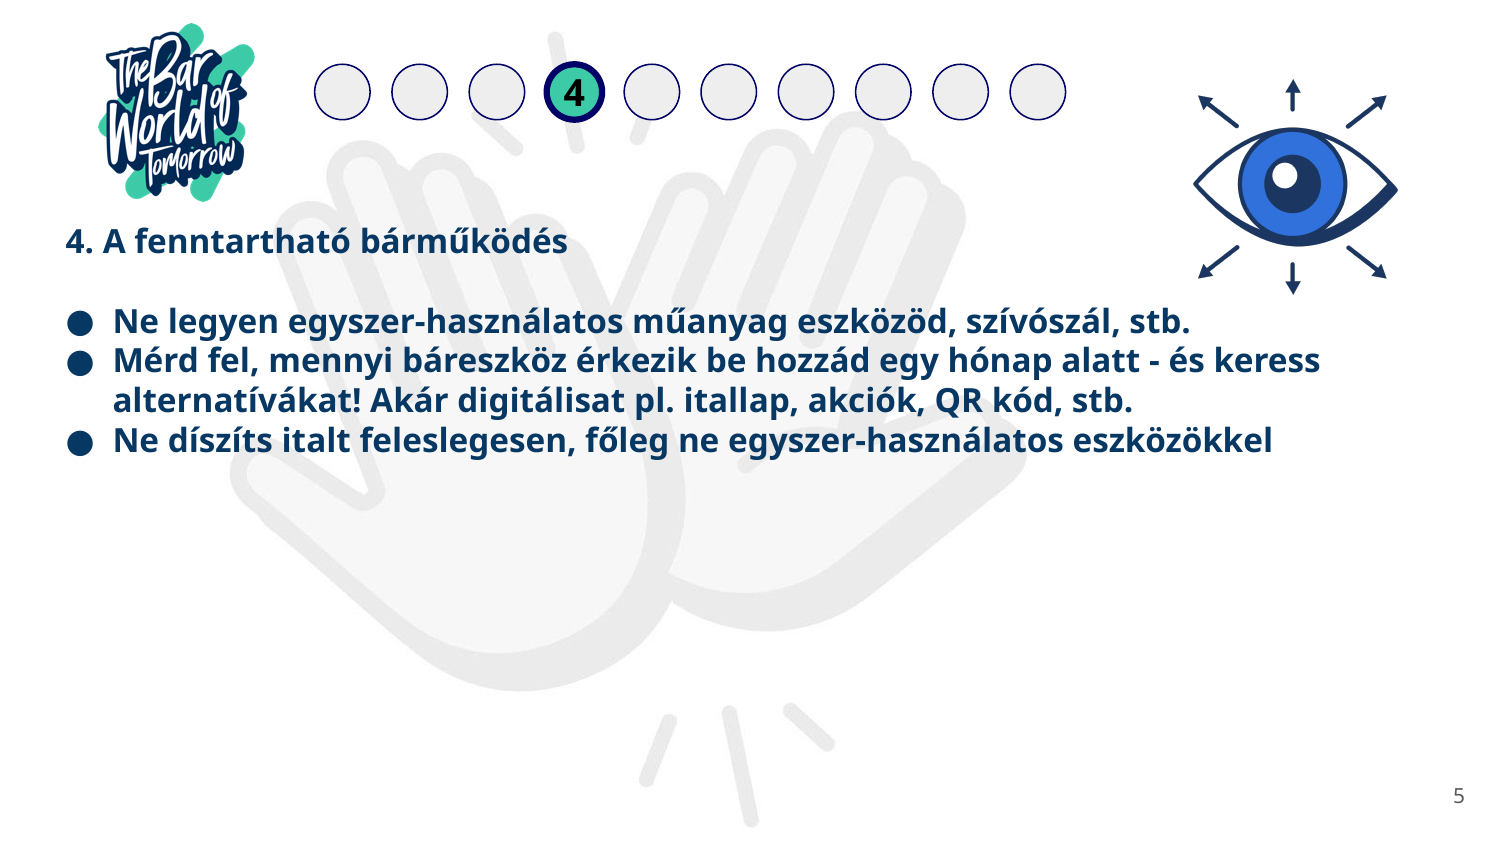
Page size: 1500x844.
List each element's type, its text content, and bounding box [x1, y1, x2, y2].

text_box [314, 64, 371, 120]
picture [1171, 62, 1414, 312]
slide_number 5 [1449, 764, 1480, 830]
text_box [469, 64, 525, 120]
text_box [855, 64, 912, 120]
subtitle 4. A fenntartható bárműködés Ne legyen egyszer-használatos műanyag eszközöd, szívószál, stb. Mérd fel, mennyi báreszköz érkezik be hozzád egy hónap alatt - és keress alternatívákat! Akár digitálisat pl. itallap, akciók, QR kód, stb. Ne díszíts italt feleslegesen, főleg ne egyszer-használatos eszközökkel [50, 204, 1449, 844]
text_box [932, 64, 989, 120]
text_box [778, 64, 834, 120]
text_box [1010, 64, 1066, 120]
text_box [391, 64, 448, 120]
text_box [624, 64, 680, 120]
text_box 4 [546, 64, 603, 120]
picture [98, 17, 1039, 204]
text_box [701, 64, 757, 120]
